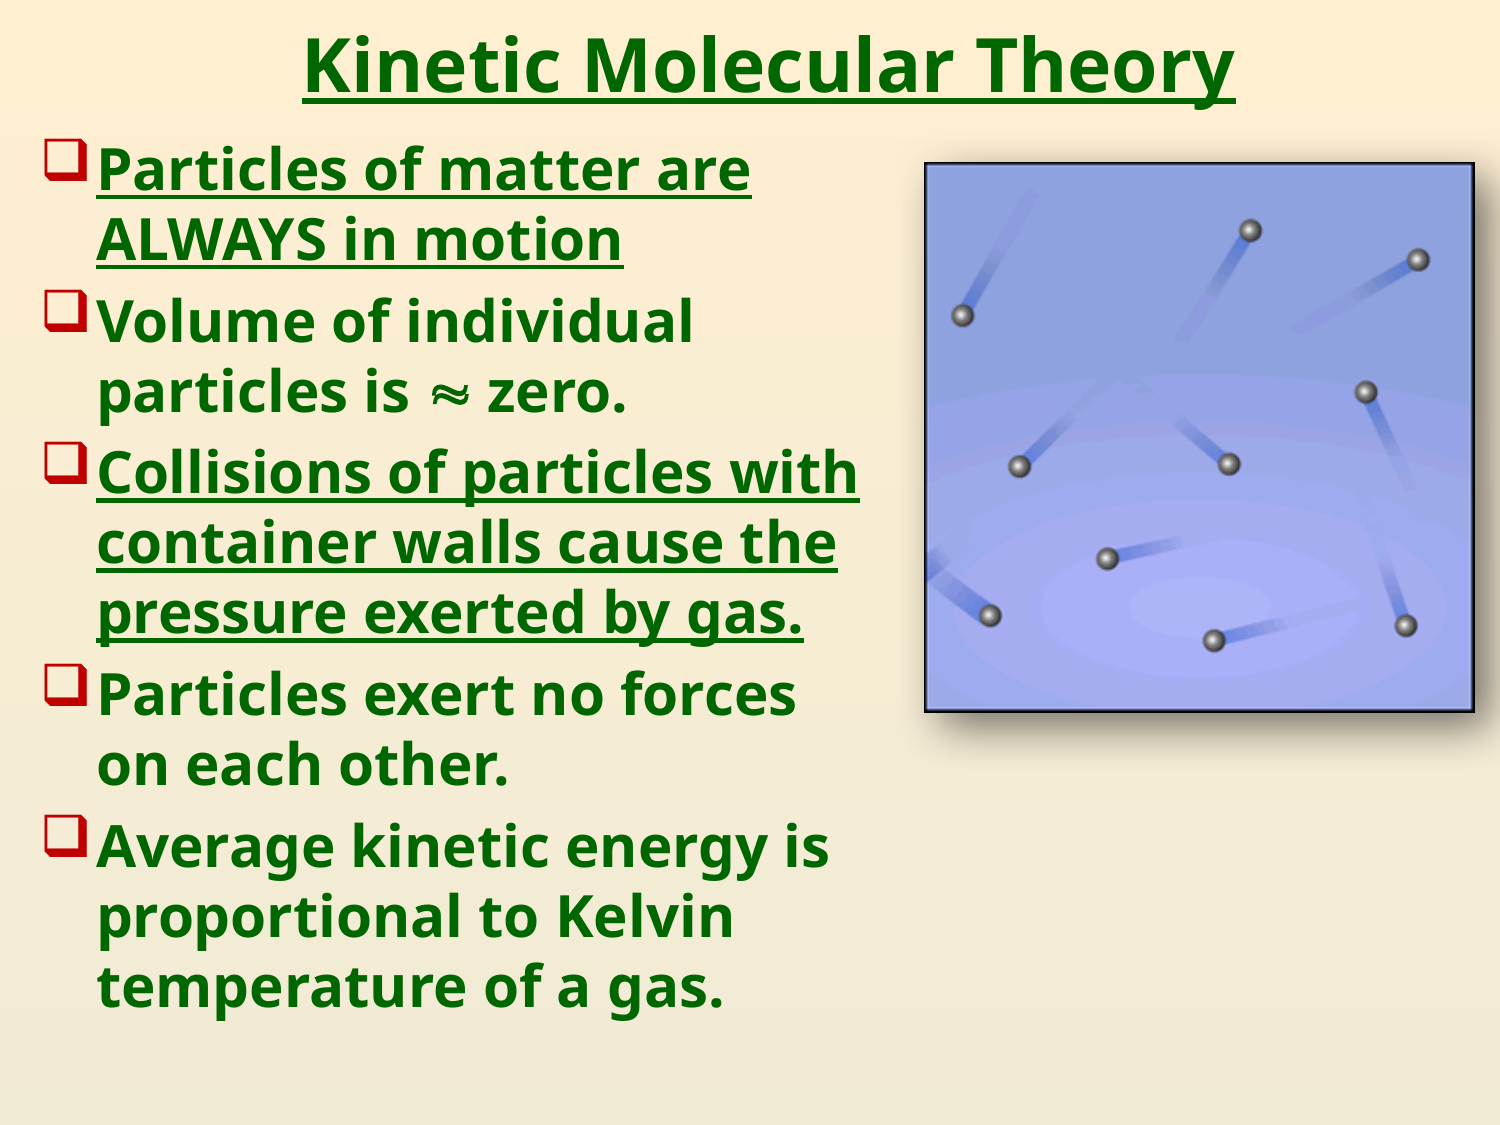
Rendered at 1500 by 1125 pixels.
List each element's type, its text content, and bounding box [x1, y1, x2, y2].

title Kinetic Molecular Theory [237, 0, 1301, 126]
picture [924, 162, 1476, 713]
list Particles of matter are ALWAYS in motion Volume of individual particles is  zero. Collisions of particles with container walls cause the pressure exerted by gas. Particles exert no forces on each other. Average kinetic energy is proportional to Kelvin temperature of a gas. [24, 125, 900, 1050]
